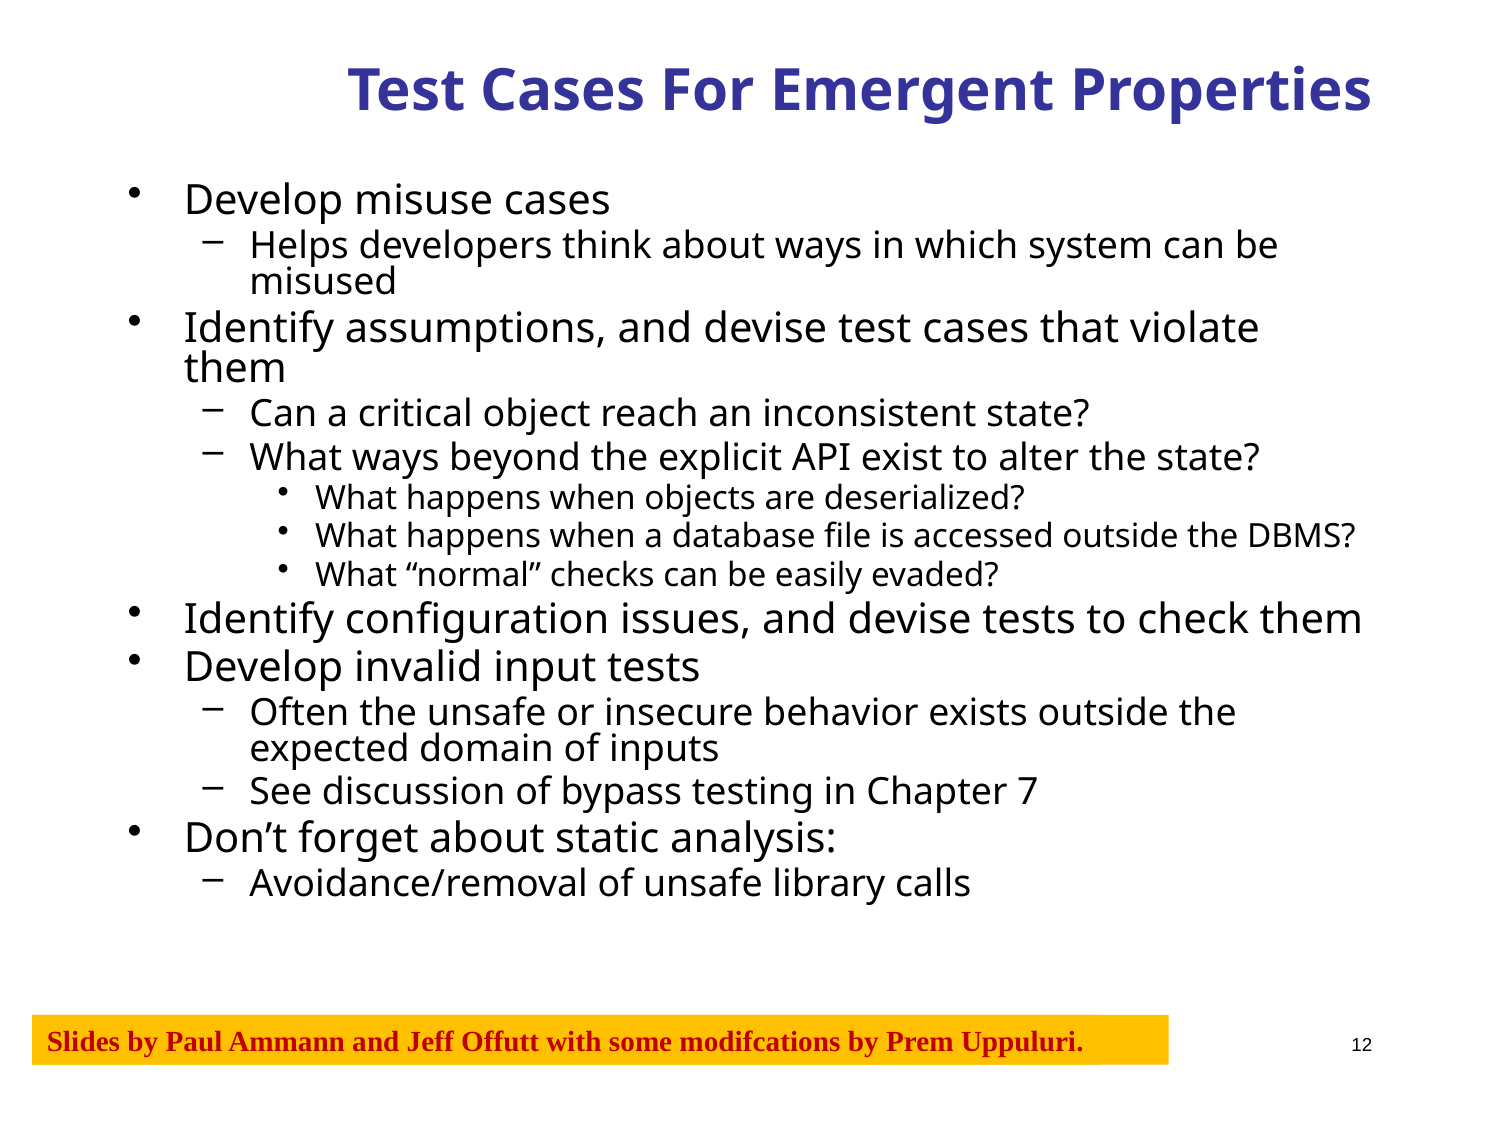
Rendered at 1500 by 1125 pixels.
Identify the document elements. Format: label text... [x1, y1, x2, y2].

text_box Slides by Paul Ammann and Jeff Offutt with some modifcations by Prem Uppuluri. [32, 1014, 1169, 1065]
slide_number 12 [1074, 1024, 1388, 1101]
list Develop misuse cases Helps developers think about ways in which system can be misused Identify assumptions, and devise test cases that violate them Can a critical object reach an inconsistent state? What ways beyond the explicit API exist to alter the state? What happens when objects are deserialized? What happens when a database file is accessed outside the DBMS? What “normal” checks can be easily evaded? Identify configuration issues, and devise tests to check them Develop invalid input tests Often the unsafe or insecure behavior exists outside the expected domain of inputs See discussion of bypass testing in Chapter 7 Don’t forget about static analysis: Avoidance/removal of unsafe library calls [112, 174, 1388, 1000]
title Test Cases For Emergent Properties [112, 24, 1388, 150]
